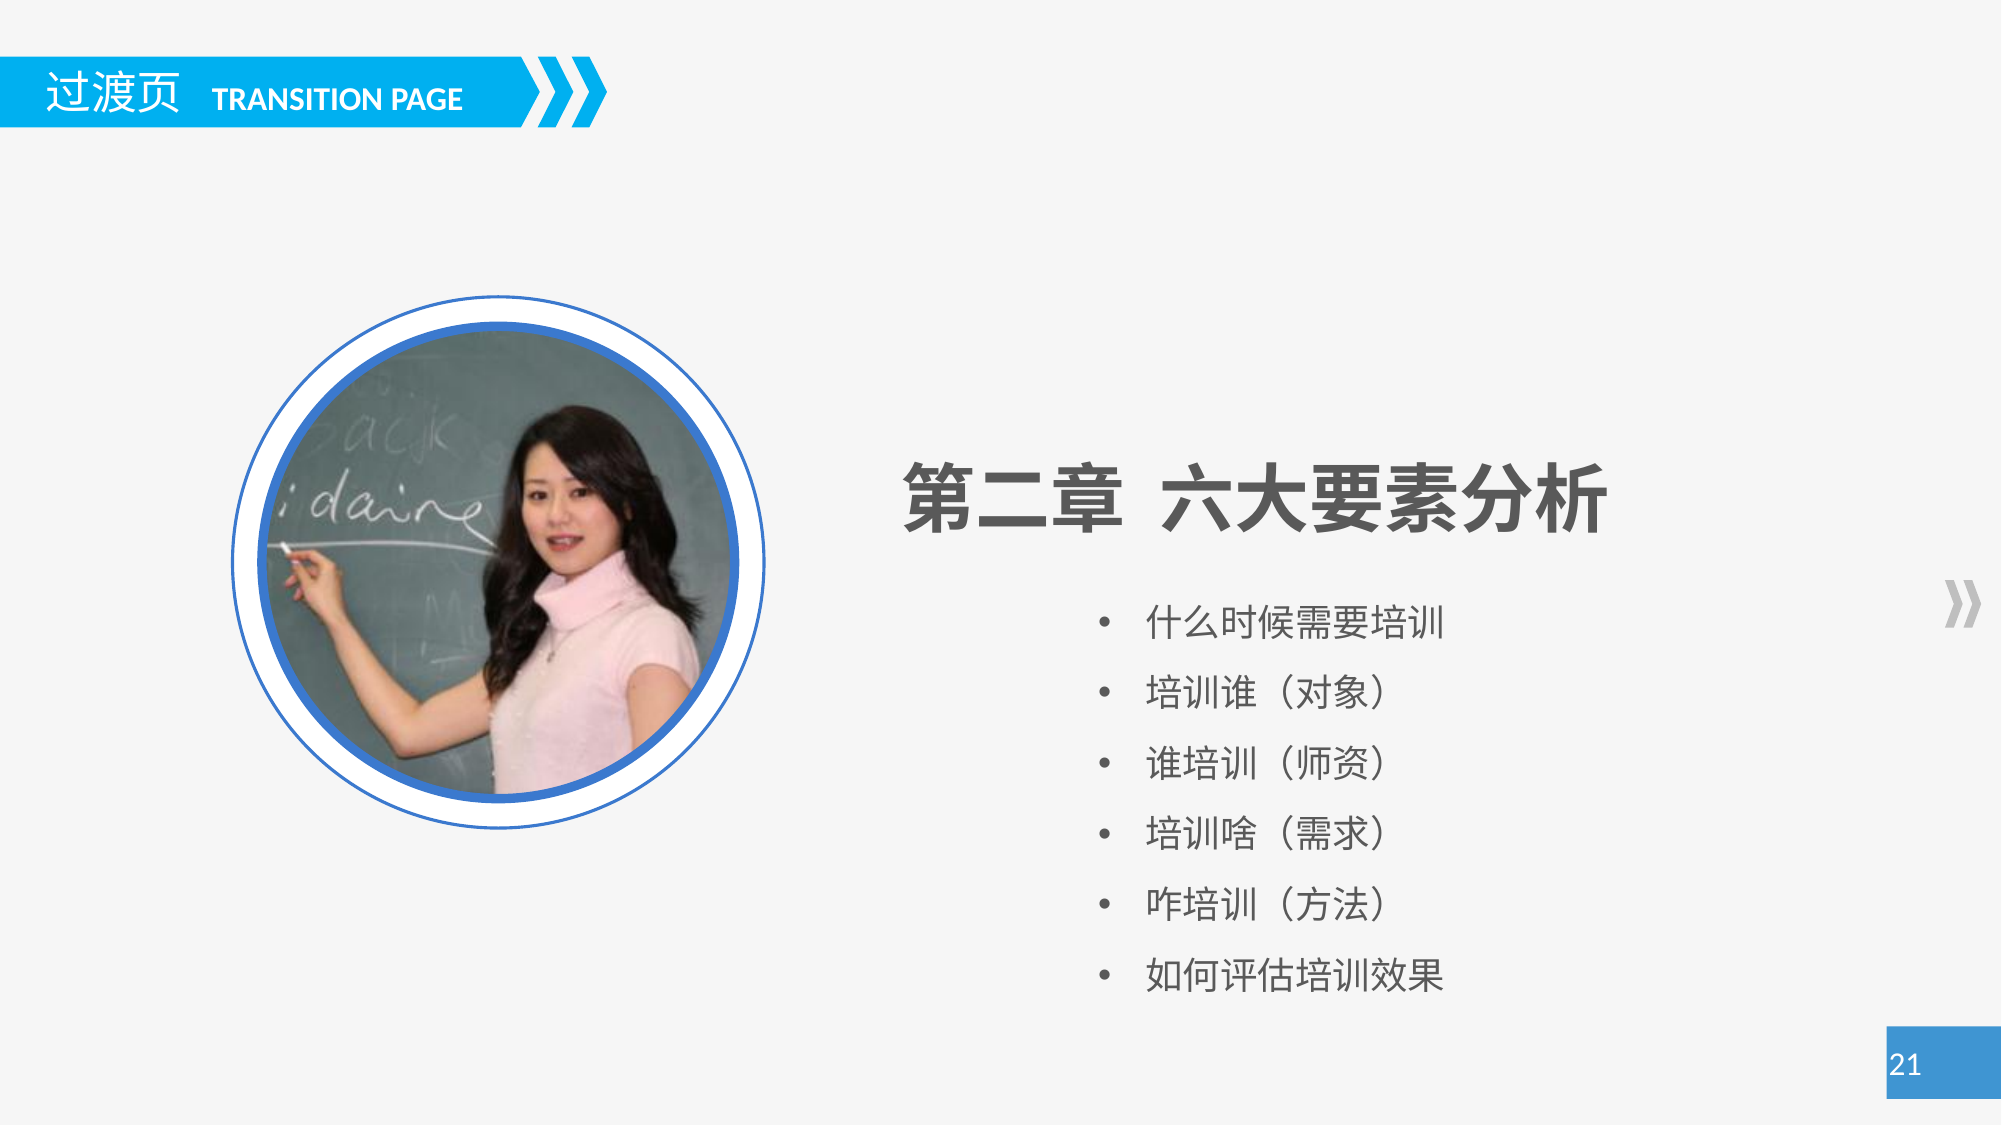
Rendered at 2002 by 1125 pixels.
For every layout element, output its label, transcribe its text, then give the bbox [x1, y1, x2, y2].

text_box 谁培训（师资） [1083, 732, 1674, 793]
text_box 培训谁（对象） [1083, 661, 1674, 722]
text_box 第二章 六大要素分析 [835, 444, 1674, 549]
text_box [259, 324, 737, 801]
text_box 培训啥（需求） [1083, 803, 1674, 863]
text_box 如何评估培训效果 [1083, 944, 1674, 1005]
text_box 什么时候需要培训 [1083, 591, 1674, 652]
text_box 咋培训（方法） [1083, 873, 1674, 934]
